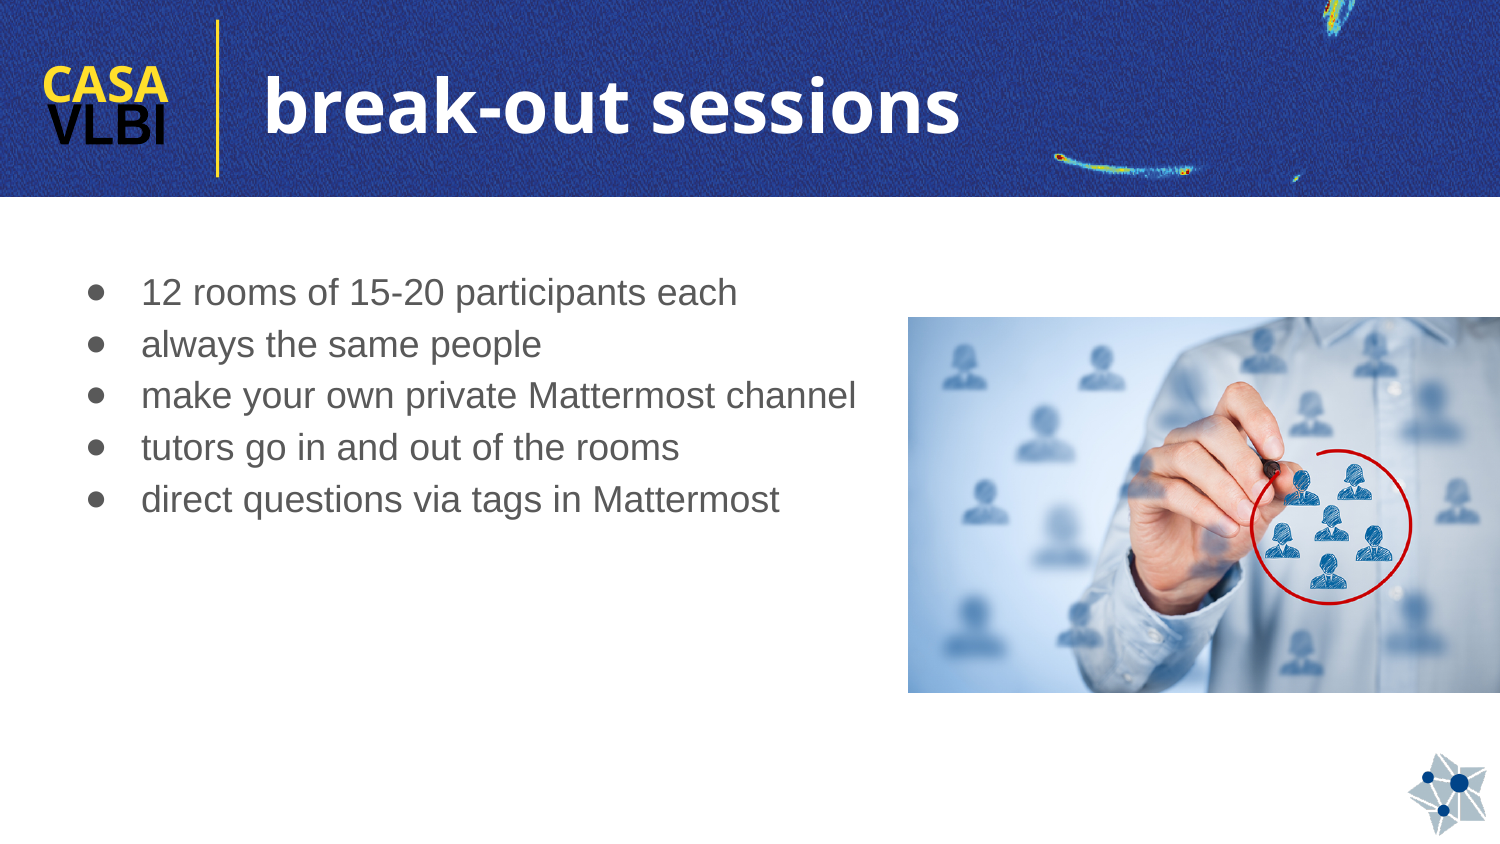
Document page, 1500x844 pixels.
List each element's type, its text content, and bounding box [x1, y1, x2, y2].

picture [1383, 729, 1500, 844]
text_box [23, 52, 187, 145]
picture [907, 316, 1500, 694]
picture [0, 0, 1500, 197]
list 12 rooms of 15-20 participants each always the same people make your own private Mattermost channel tutors go in and out of the rooms direct questions via tags in Mattermost [51, 246, 1449, 807]
